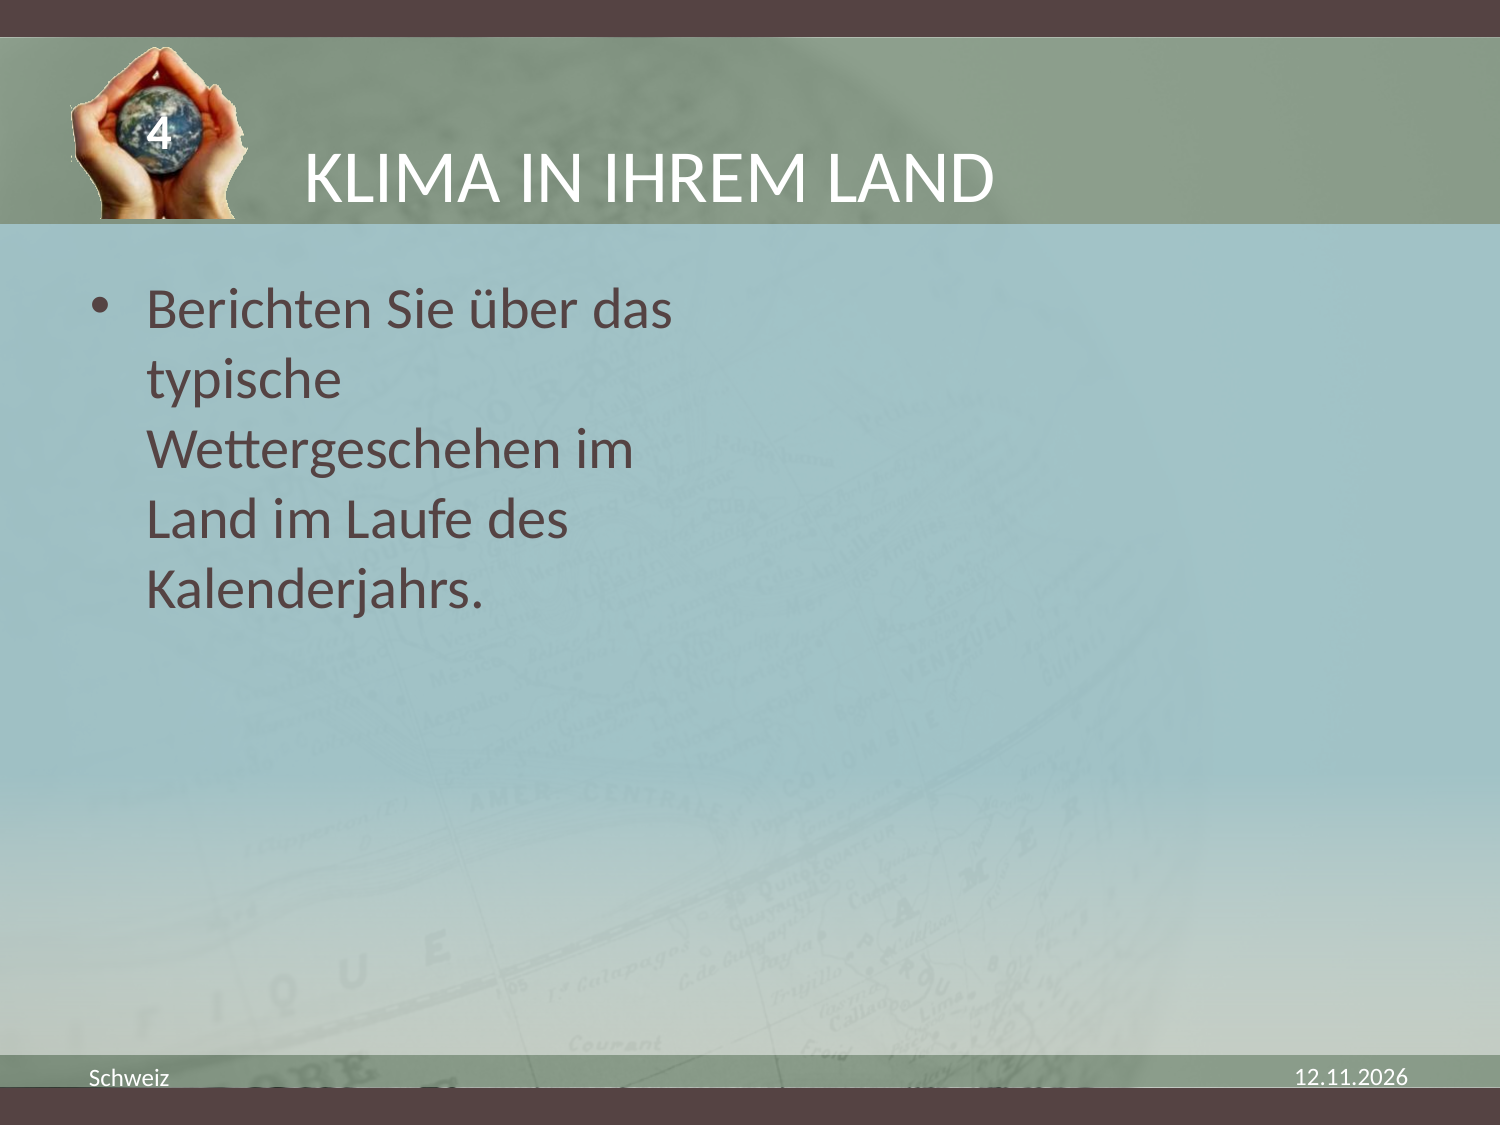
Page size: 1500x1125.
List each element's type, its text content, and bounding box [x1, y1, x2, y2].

list Berichten Sie über das typische Wettergeschehen im Land im Laufe des Kalenderjahrs. [75, 262, 738, 1005]
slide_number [1073, 1045, 1424, 1106]
title Klima in Ihrem Land [289, 37, 1425, 225]
slide_number 4 [112, 99, 207, 160]
picture [70, 41, 248, 219]
footer Schweiz [74, 1046, 550, 1107]
